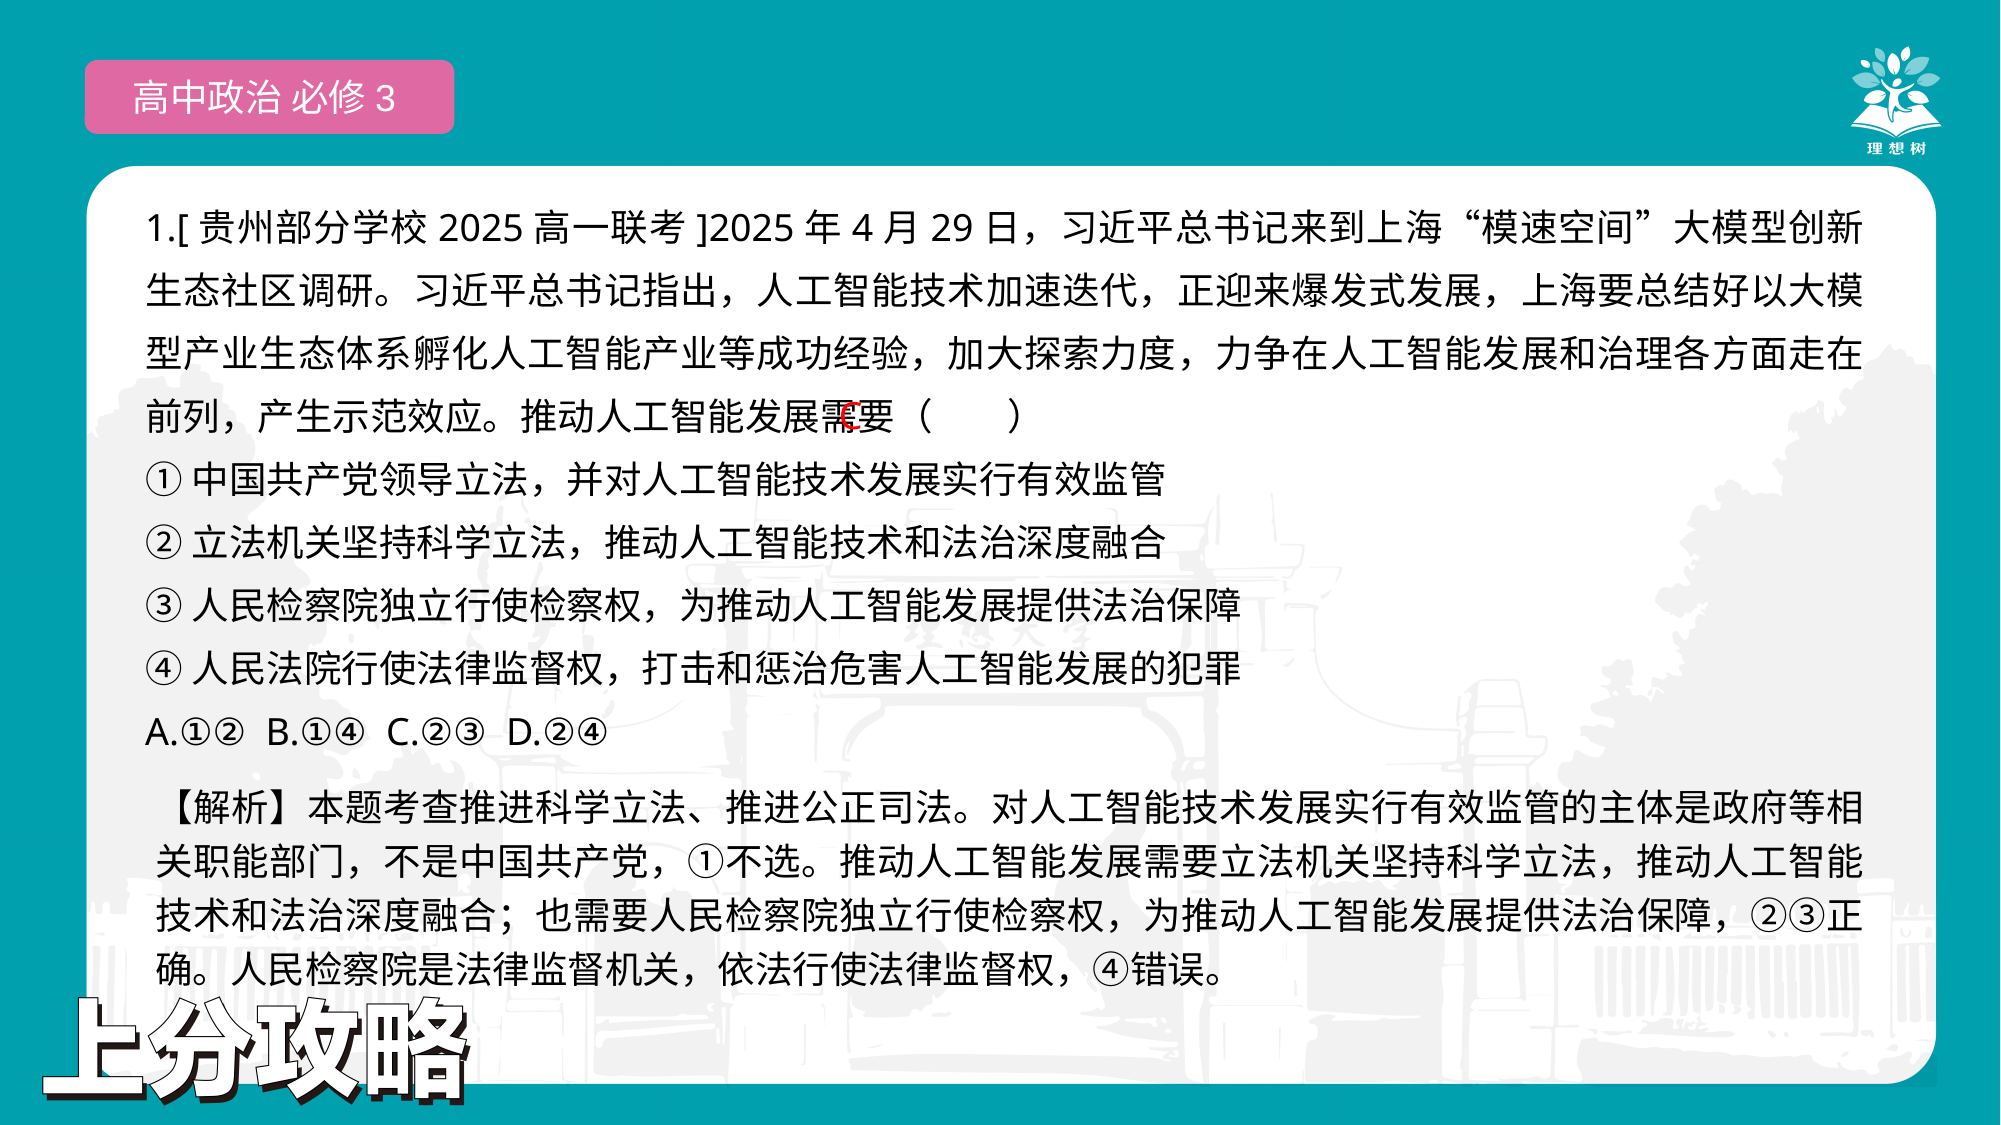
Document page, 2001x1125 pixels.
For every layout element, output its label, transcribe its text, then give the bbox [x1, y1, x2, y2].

picture [0, 0, 2001, 1125]
text_box 高中政治 必修3 [83, 58, 456, 135]
text_box 【解析】本题考查推进科学立法、推进公正司法。对人工智能技术发展实行有效监管的主体是政府等相关职能部门，不是中国共产党，①不选。推动人工智能发展需要立法机关坚持科学立法，推动人工智能技术和法治深度融合；也需要人民检察院独立行使检察权，为推动人工智能发展提供法治保障，②③正确。人民检察院是法律监督机关，依法行使法律监督权，④错误。 [140, 768, 1880, 999]
text_box C [814, 362, 932, 445]
text_box 1.[贵州部分学校2025高一联考]2025年4月29日，习近平总书记来到上海“模速空间”大模型创新生态社区调研。习近平总书记指出，人工智能技术加速迭代，正迎来爆发式发展，上海要总结好以大模型产业生态体系孵化人工智能产业等成功经验，加大探索力度，力争在人工智能发展和治理各方面走在前列，产生示范效应。推动人工智能发展需要（ ） ①中国共产党领导立法，并对人工智能技术发展实行有效监管 ②立法机关坚持科学立法，推动人工智能技术和法治深度融合 ③人民检察院独立行使检察权，为推动人工智能发展提供法治保障 ④人民法院行使法律监督权，打击和惩治危害人工智能发展的犯罪 A.①② B.①④ C.②③ D.②④ [130, 178, 1880, 761]
